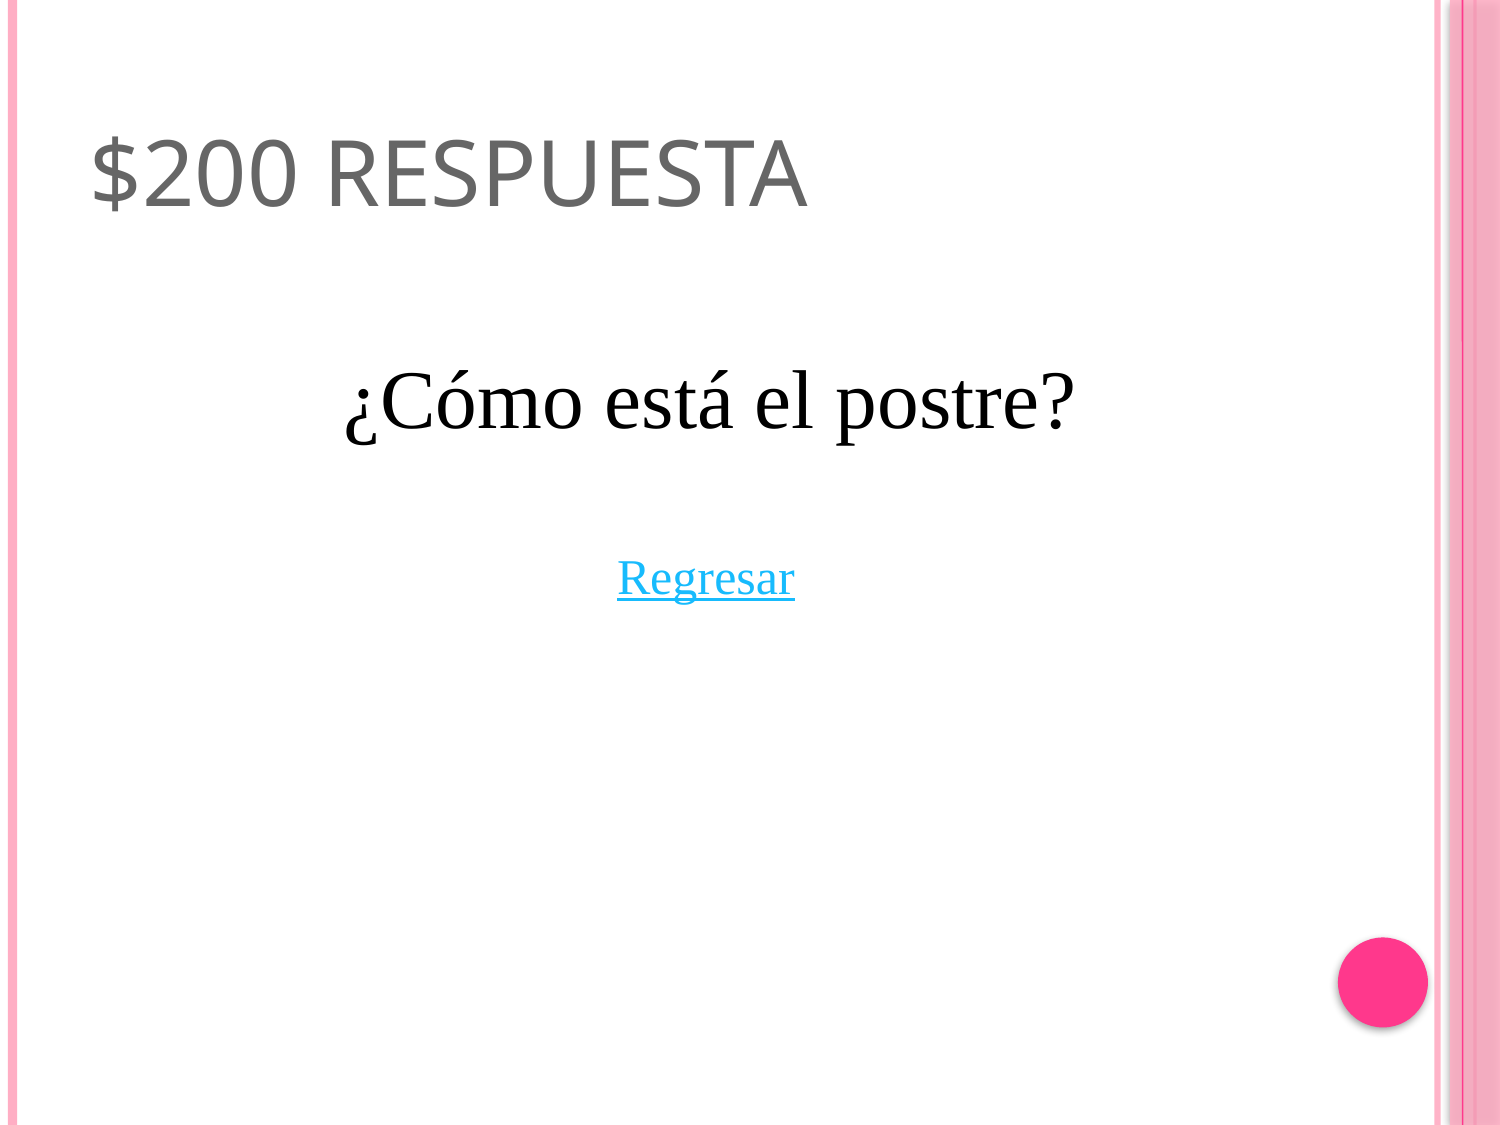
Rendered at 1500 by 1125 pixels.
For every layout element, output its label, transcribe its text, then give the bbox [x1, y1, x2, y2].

text_box ¿Cómo está el postre? [328, 337, 1093, 453]
title $200 Respuesta [75, 45, 1300, 233]
text_box Regresar [599, 537, 813, 613]
